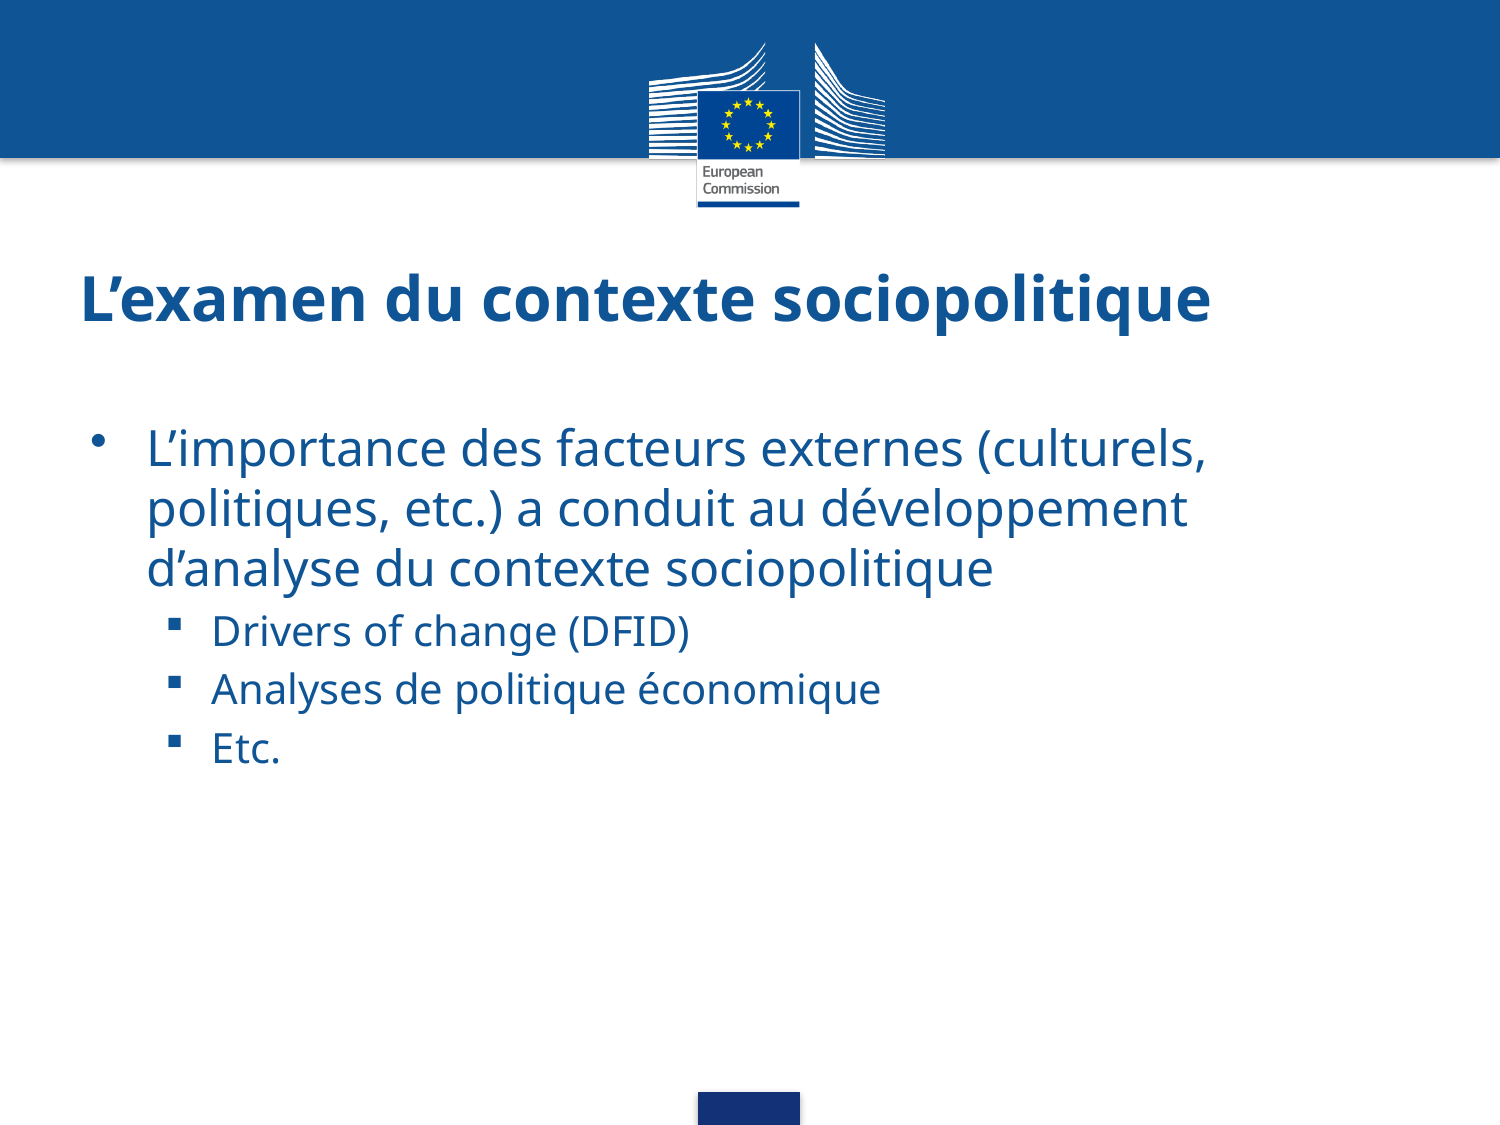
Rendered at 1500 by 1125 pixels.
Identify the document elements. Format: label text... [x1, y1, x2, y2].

picture [649, 42, 885, 208]
title L’examen du contexte sociopolitique [64, 219, 1416, 374]
list L’importance des facteurs externes (culturels, politiques, etc.) a conduit au développement d’analyse du contexte sociopolitique Drivers of change (DFID) Analyses de politique économique Etc. [74, 408, 1426, 988]
